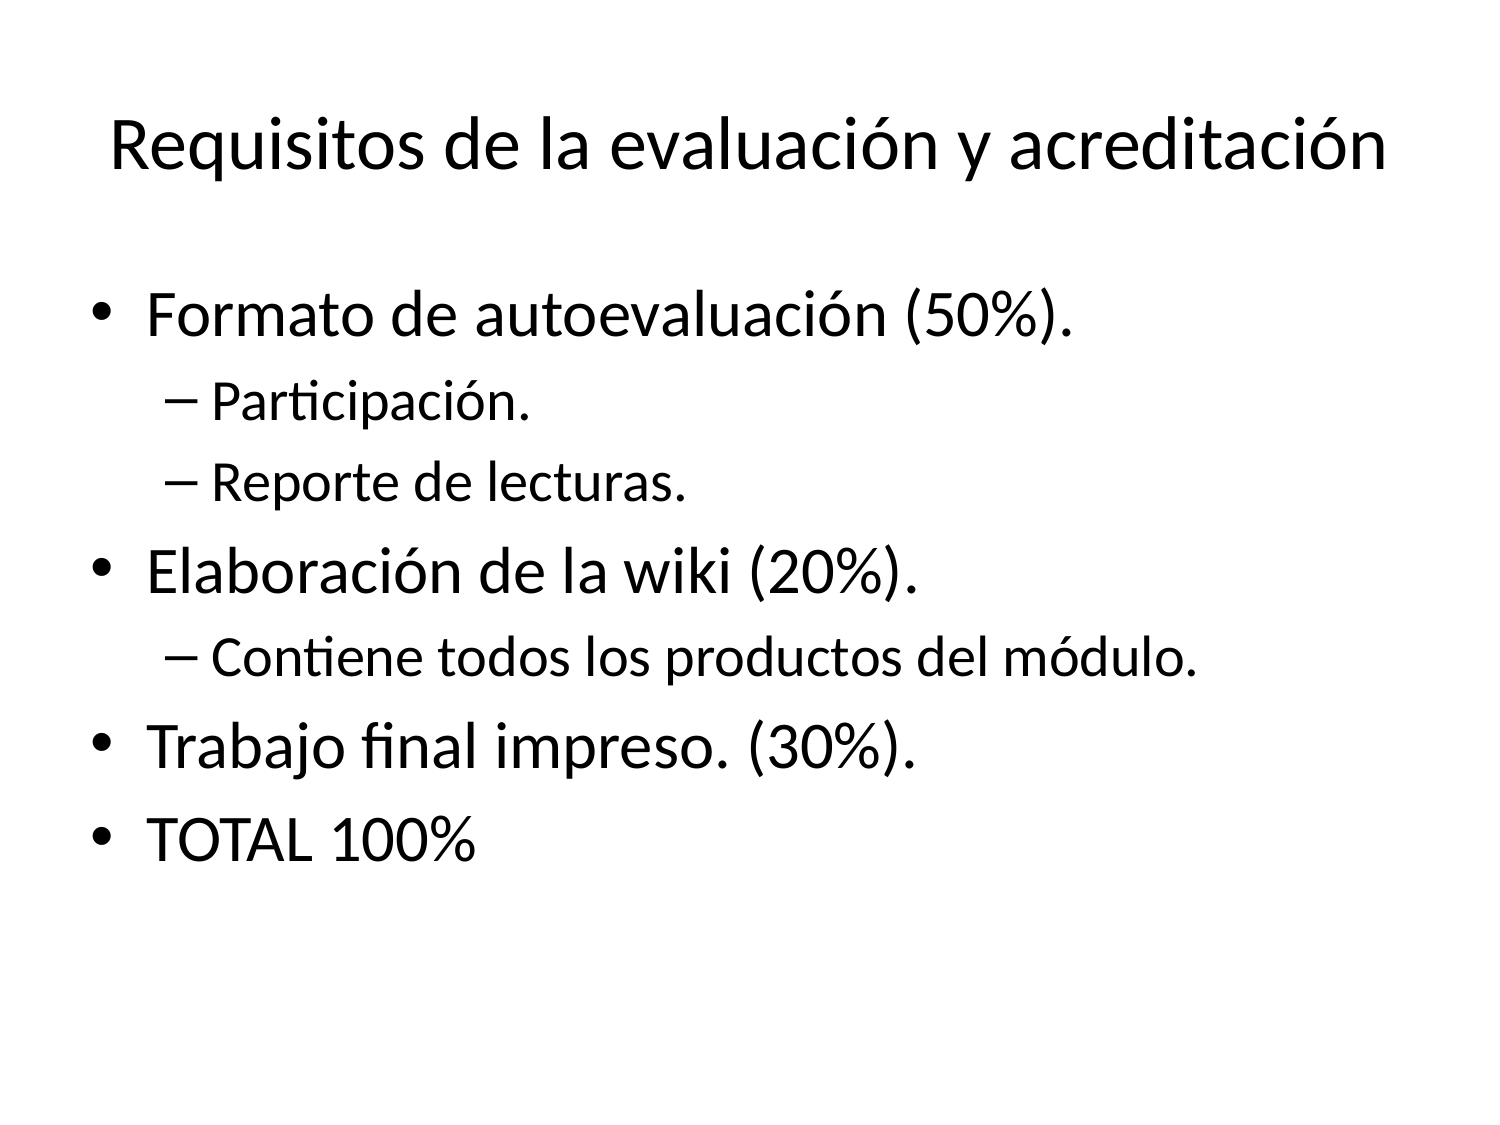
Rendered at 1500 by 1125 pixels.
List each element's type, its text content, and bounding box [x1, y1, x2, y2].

title Requisitos de la evaluación y acreditación [75, 45, 1425, 233]
list Formato de autoevaluación (50%). Participación. Reporte de lecturas. Elaboración de la wiki (20%). Contiene todos los productos del módulo. Trabajo final impreso. (30%). TOTAL 100% [75, 262, 1425, 1005]
